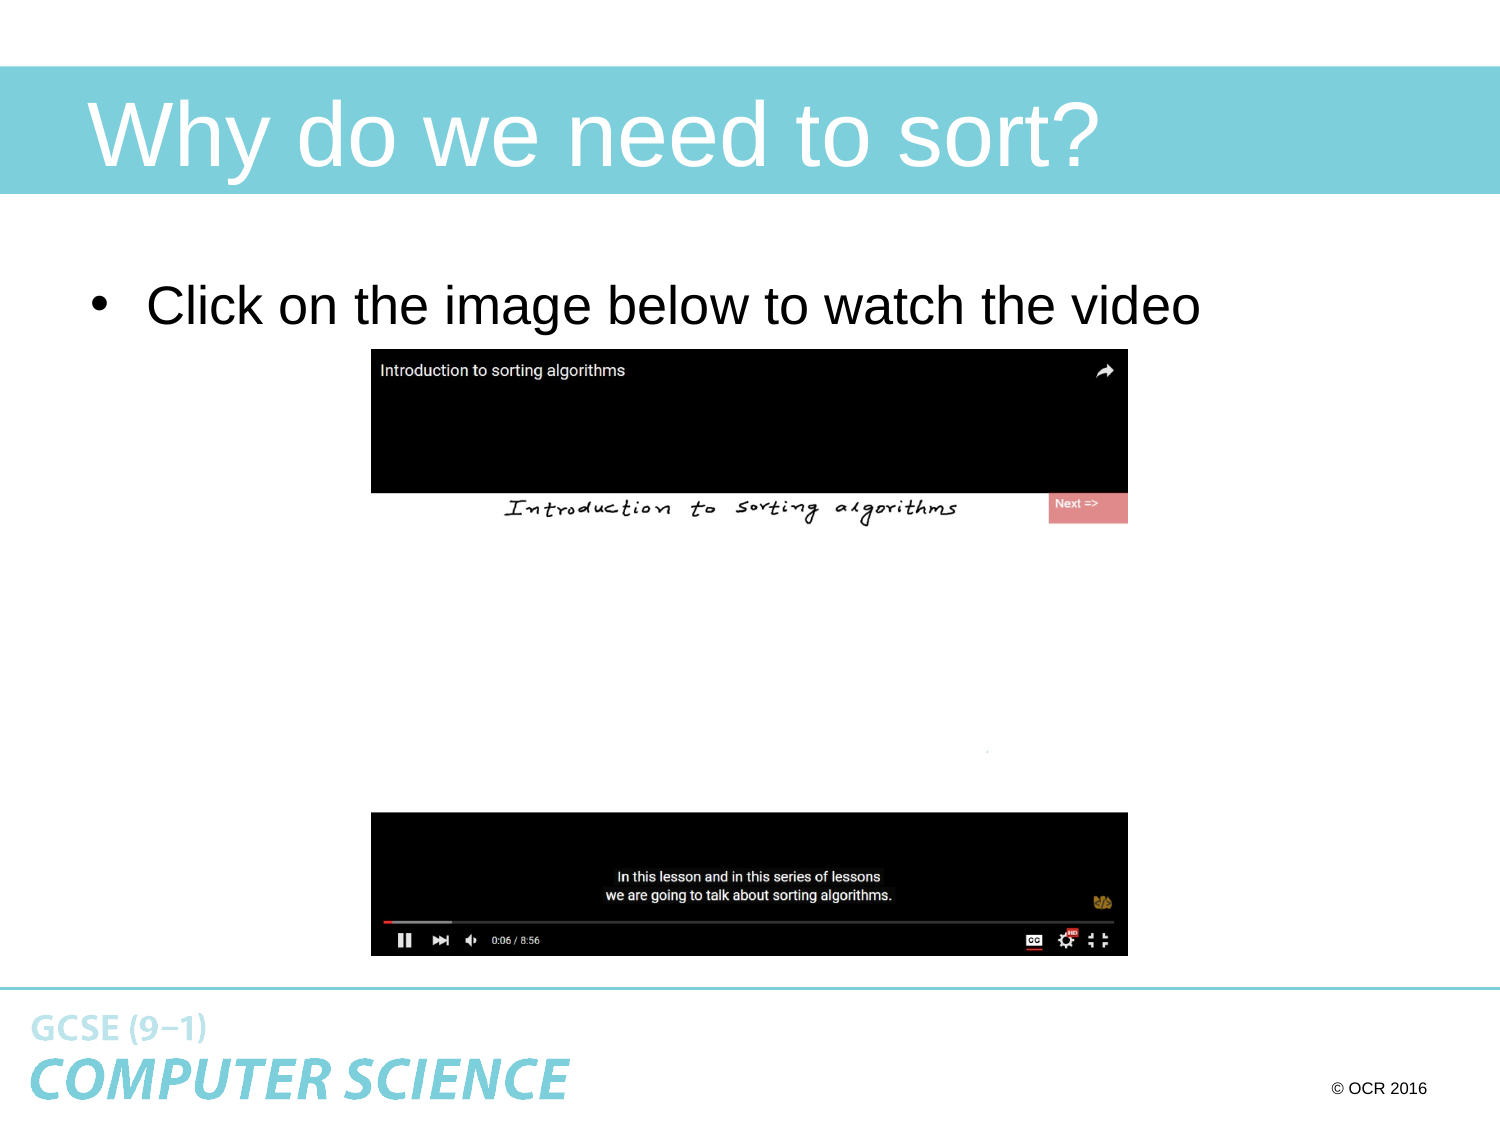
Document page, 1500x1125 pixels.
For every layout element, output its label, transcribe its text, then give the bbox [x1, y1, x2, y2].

picture [371, 349, 1129, 957]
list Click on the image below to watch the video [75, 262, 1425, 965]
title Why do we need to sort? [0, 66, 1500, 194]
picture [0, 987, 1500, 1124]
